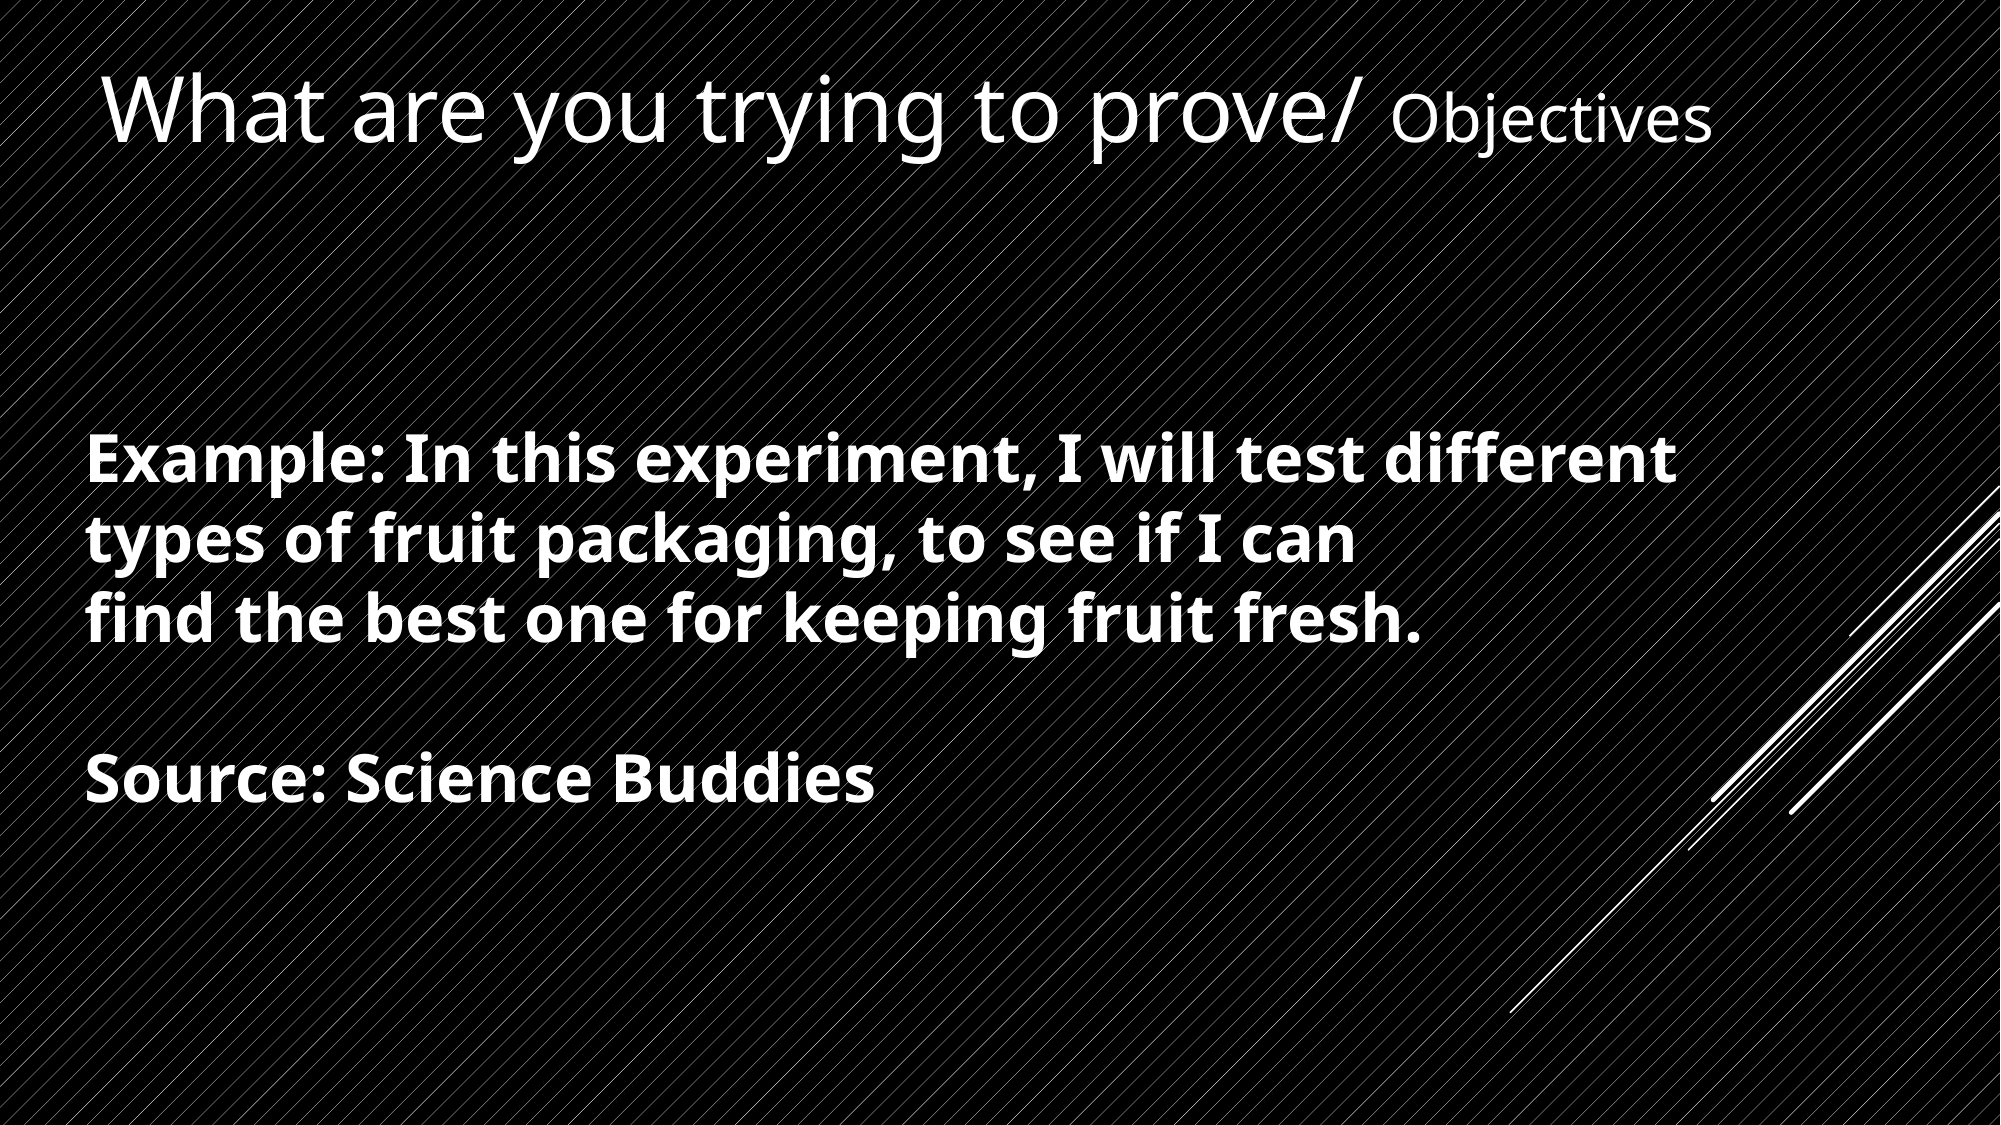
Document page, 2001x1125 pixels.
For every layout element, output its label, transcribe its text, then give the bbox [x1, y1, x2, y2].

text_box [911, 352, 1202, 408]
text_box Example: In this experiment, I will test different types of fruit packaging, to see if I can find the best one for keeping fruit fresh. Source: Science Buddies [70, 408, 1765, 868]
text_box What are you trying to prove/ Objectives [85, 43, 1730, 168]
